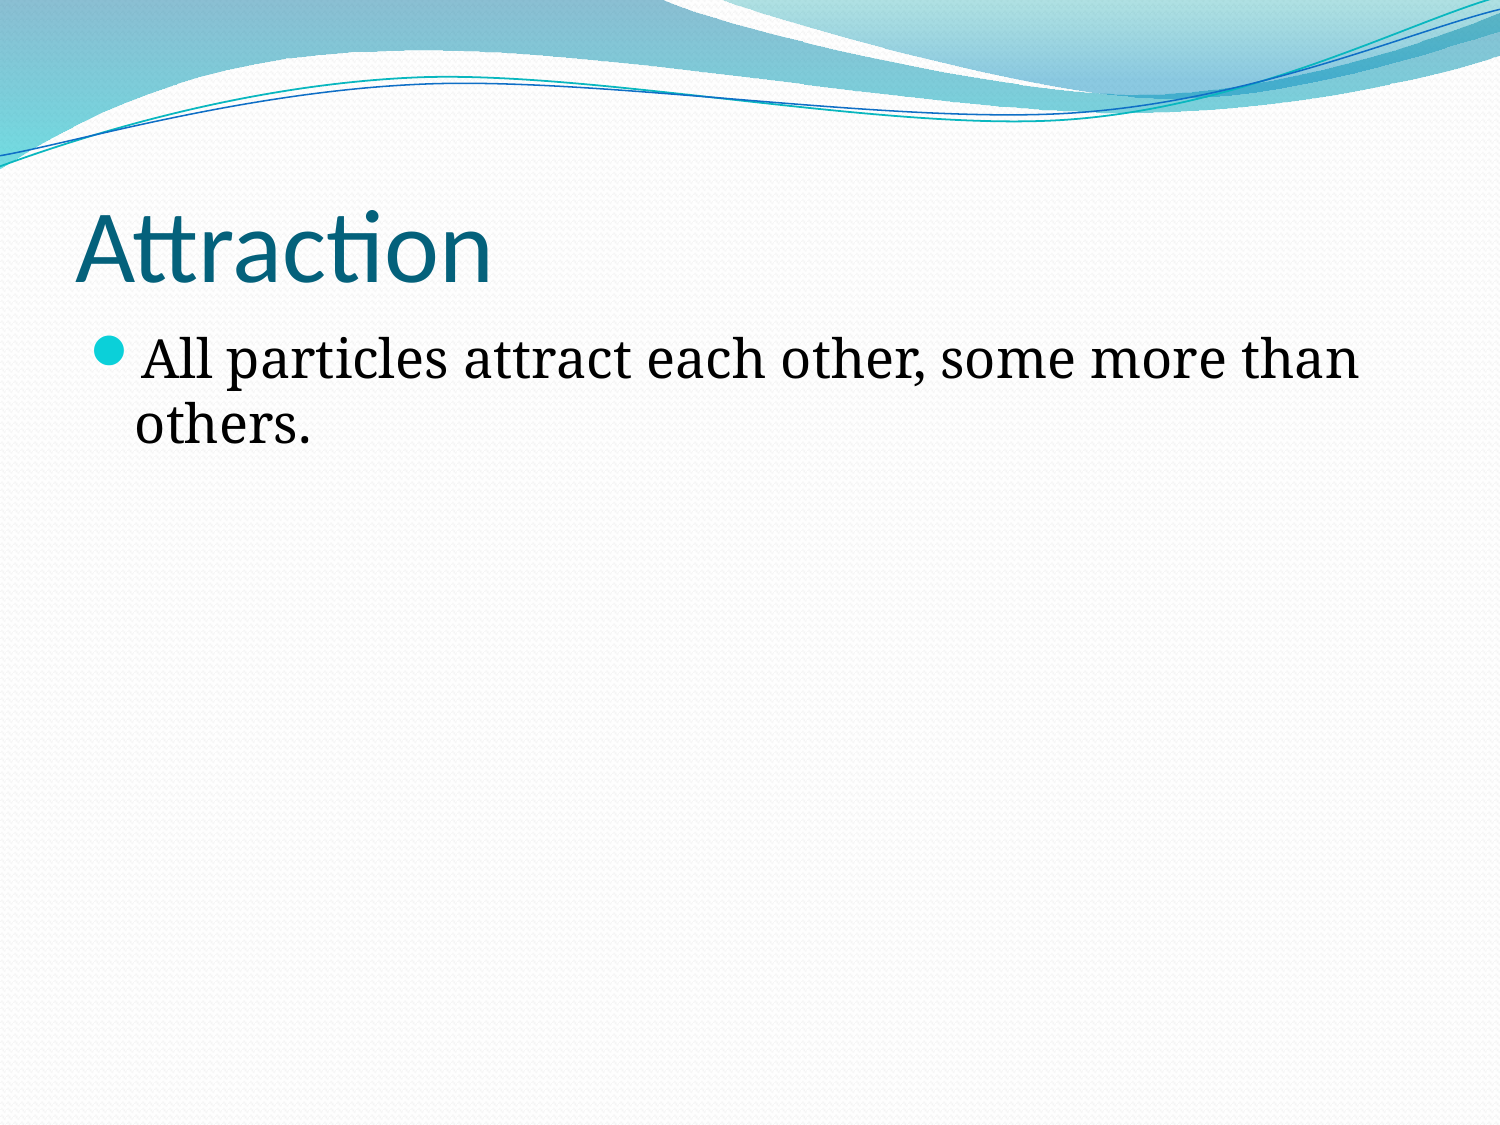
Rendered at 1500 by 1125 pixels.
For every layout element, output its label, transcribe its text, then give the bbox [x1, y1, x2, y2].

title Attraction [75, 115, 1425, 303]
list All particles attract each other, some more than others. [75, 317, 1425, 1038]
